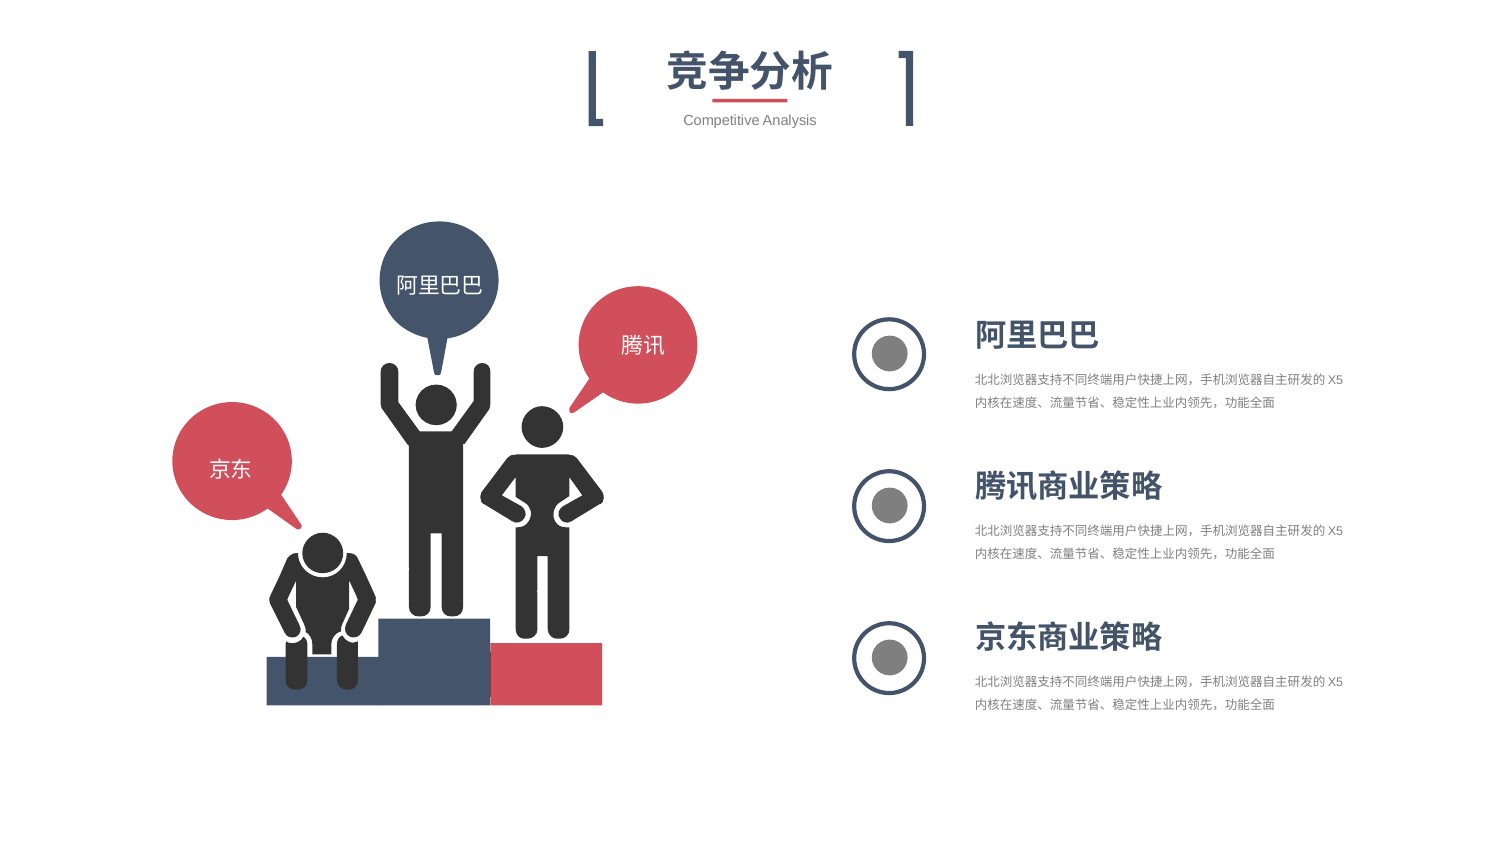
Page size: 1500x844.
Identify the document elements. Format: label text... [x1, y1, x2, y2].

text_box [137, 215, 740, 707]
text_box 阿里巴巴 [960, 307, 1193, 357]
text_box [588, 50, 914, 127]
text_box 北北浏览器支持不同终端用户快捷上网，手机浏览器自主研发的X5内核在速度、流量节省、稳定性上业内领先，功能全面 [960, 659, 1373, 719]
text_box 京东商业策略 [960, 609, 1193, 659]
text_box [869, 637, 910, 678]
text_box [852, 317, 927, 392]
text_box 北北浏览器支持不同终端用户快捷上网，手机浏览器自主研发的X5内核在速度、流量节省、稳定性上业内领先，功能全面 [960, 357, 1373, 418]
text_box [869, 333, 910, 374]
text_box 北北浏览器支持不同终端用户快捷上网，手机浏览器自主研发的X5内核在速度、流量节省、稳定性上业内领先，功能全面 [960, 508, 1373, 568]
text_box [852, 469, 927, 544]
text_box 腾讯商业策略 [960, 458, 1193, 508]
text_box [869, 485, 910, 526]
text_box [852, 621, 927, 696]
text_box Competitive Analysis [575, 94, 925, 136]
text_box 竞争分析 [575, 37, 925, 94]
